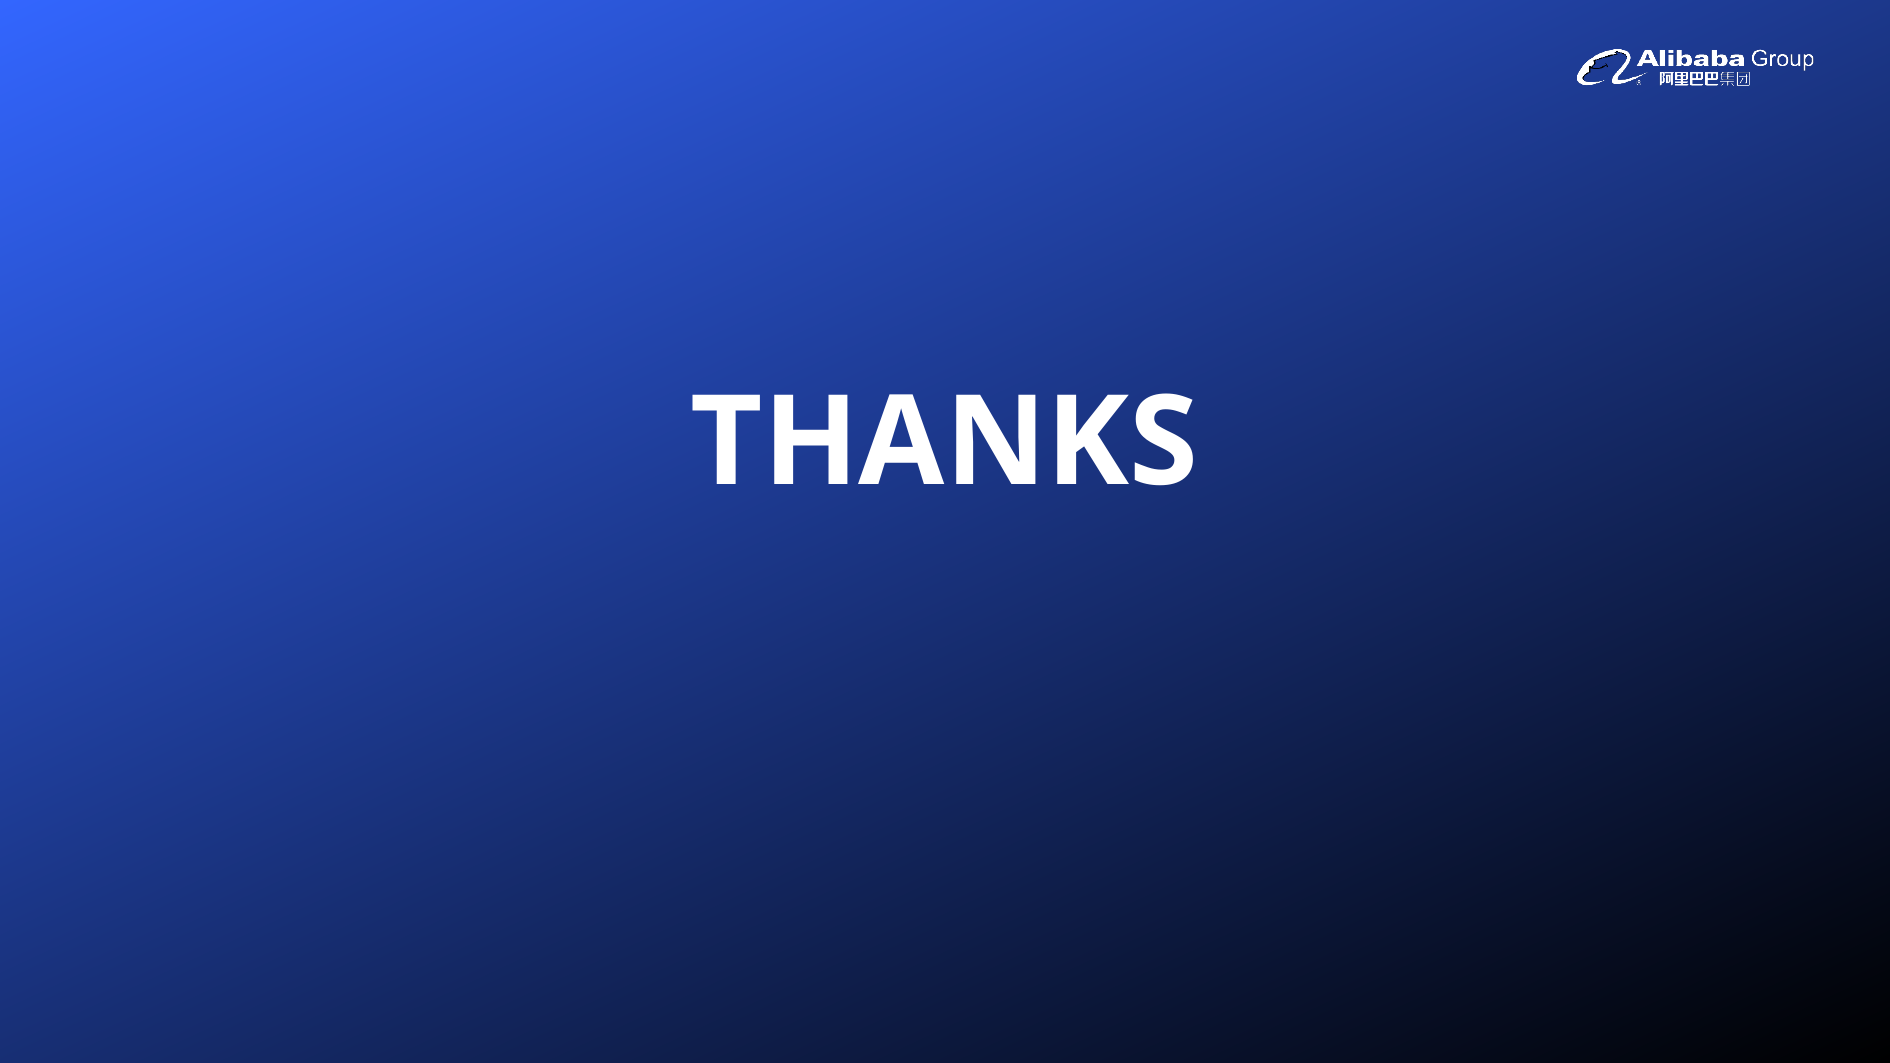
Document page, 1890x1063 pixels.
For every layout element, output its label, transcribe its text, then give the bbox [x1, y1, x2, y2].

title THANKS [141, 330, 1749, 559]
